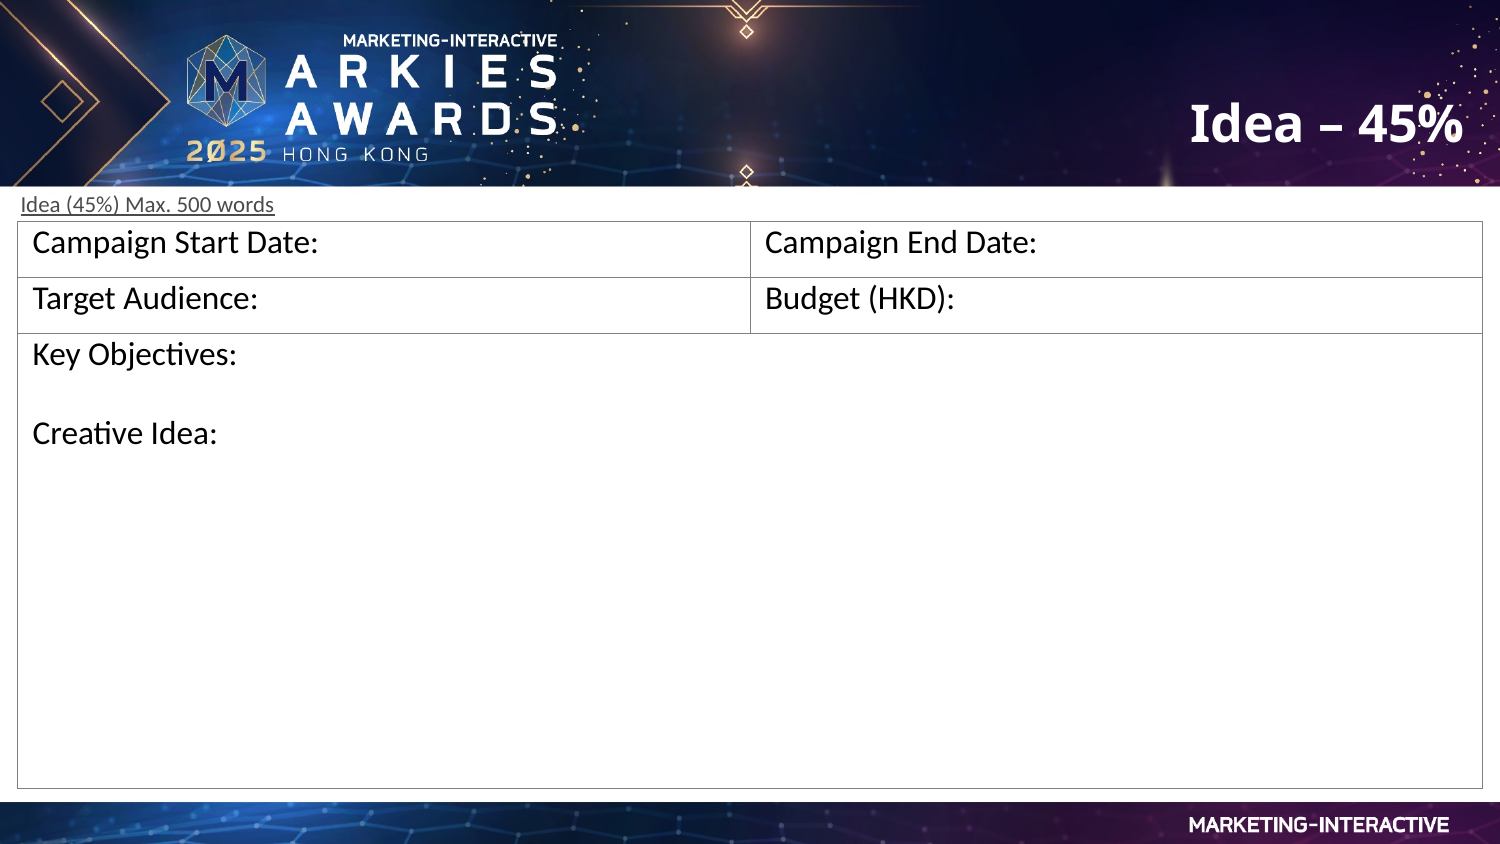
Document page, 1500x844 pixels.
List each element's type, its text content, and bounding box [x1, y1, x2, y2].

text_box Idea – 45% [1175, 78, 1500, 166]
text_box Idea (45%) Max. 500 words [5, 182, 916, 225]
table_cell Key Objectives: Creative Idea: [18, 334, 1482, 788]
picture [0, 0, 1500, 844]
table_cell Target Audience: [18, 278, 750, 333]
table_cell Budget (HKD): [751, 278, 1482, 333]
table_header Campaign End Date: [751, 222, 1482, 277]
table_header Campaign Start Date: [18, 225, 750, 277]
